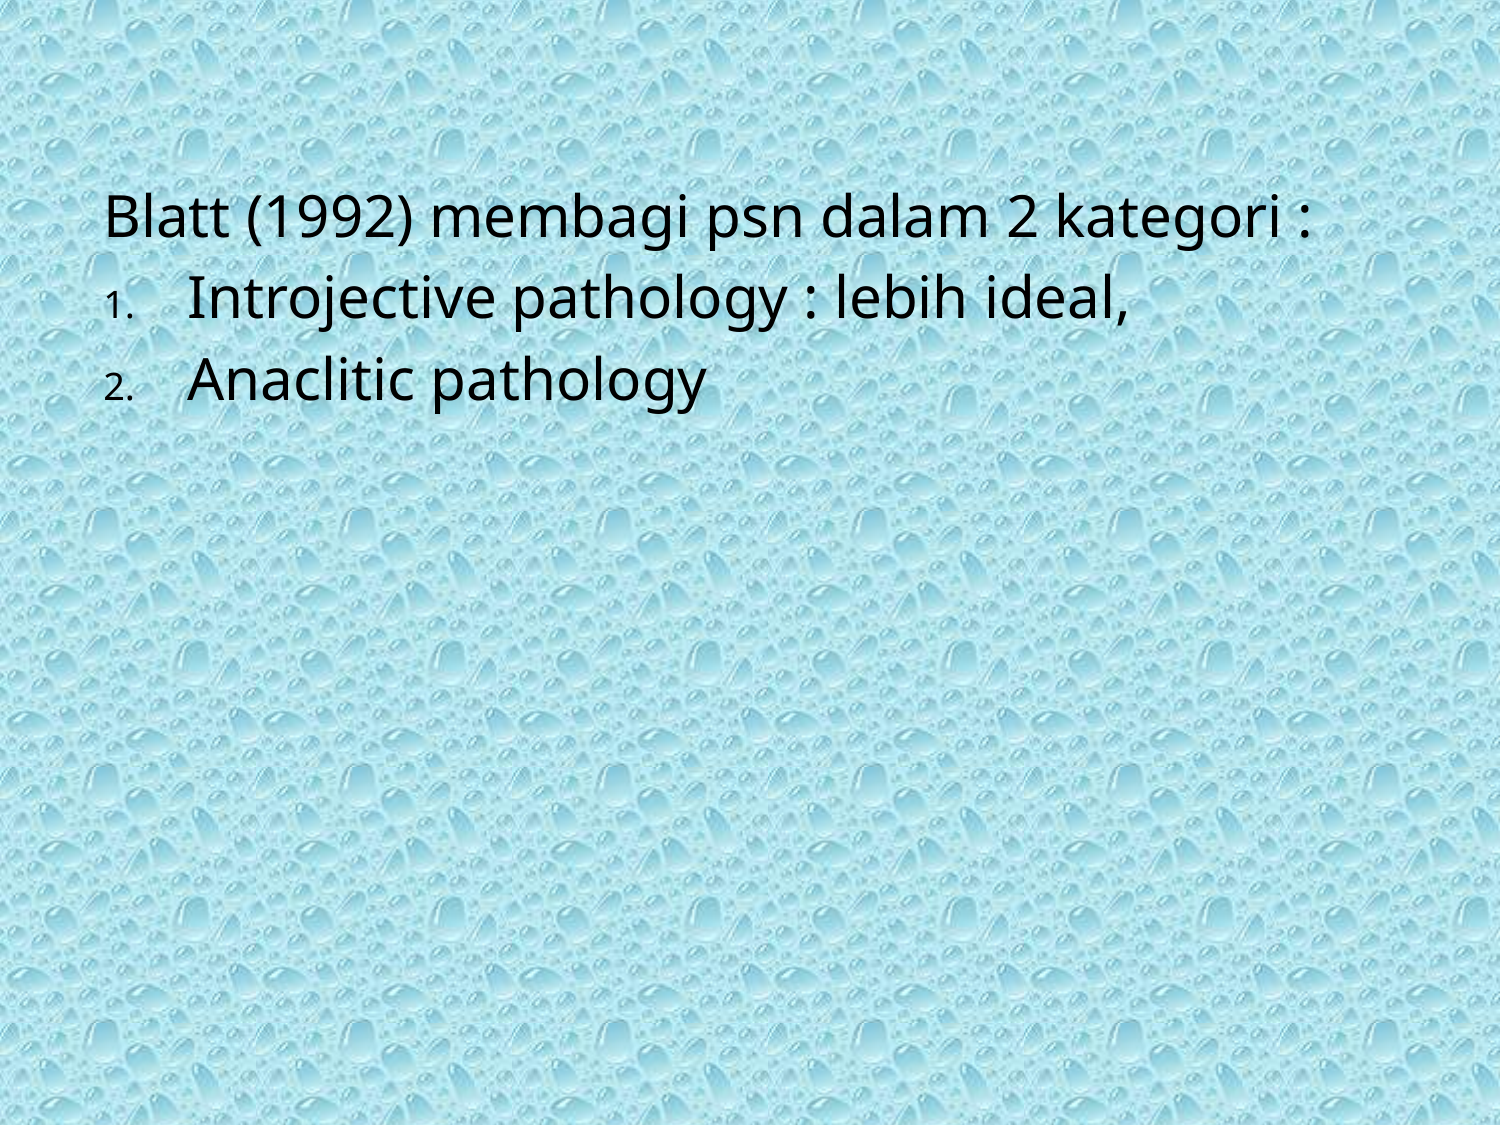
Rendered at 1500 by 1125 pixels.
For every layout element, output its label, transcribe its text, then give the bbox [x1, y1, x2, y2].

picture [0, 0, 1500, 1125]
subtitle Blatt (1992) membagi psn dalam 2 kategori : Introjective pathology : lebih ideal, Anaclitic pathology [88, 90, 1388, 1024]
